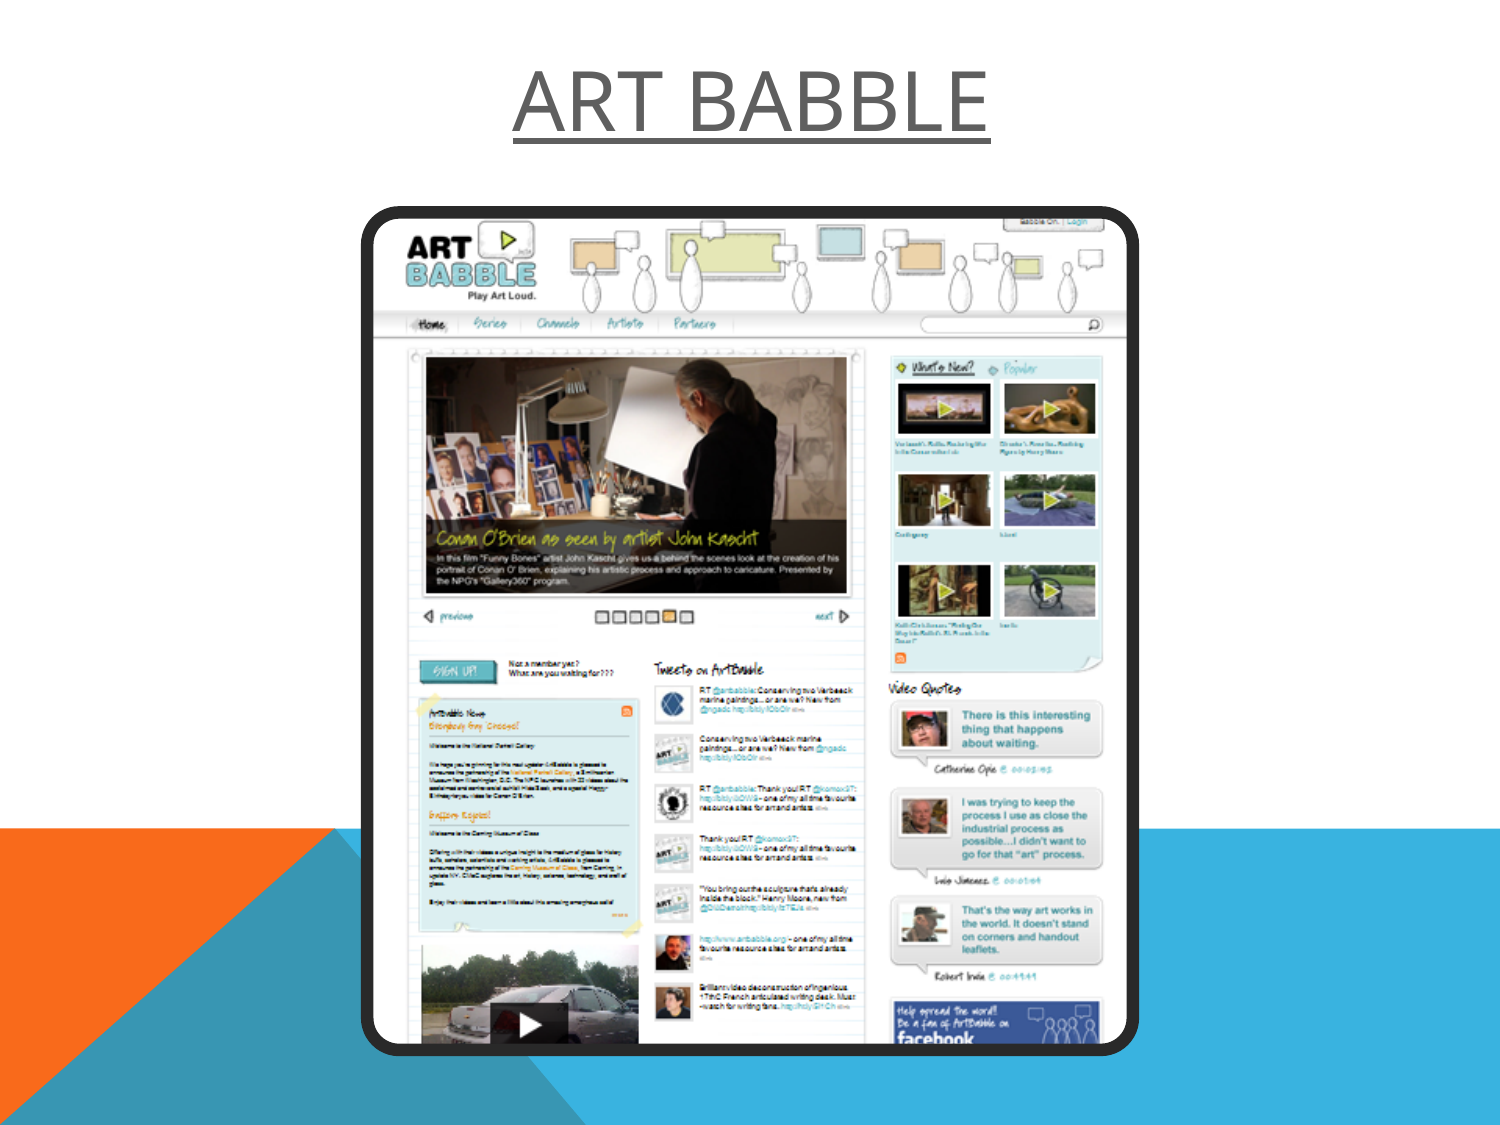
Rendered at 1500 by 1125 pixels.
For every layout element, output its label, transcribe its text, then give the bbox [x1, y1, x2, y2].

title Art Babble [135, 60, 1369, 150]
picture [366, 212, 1134, 1051]
